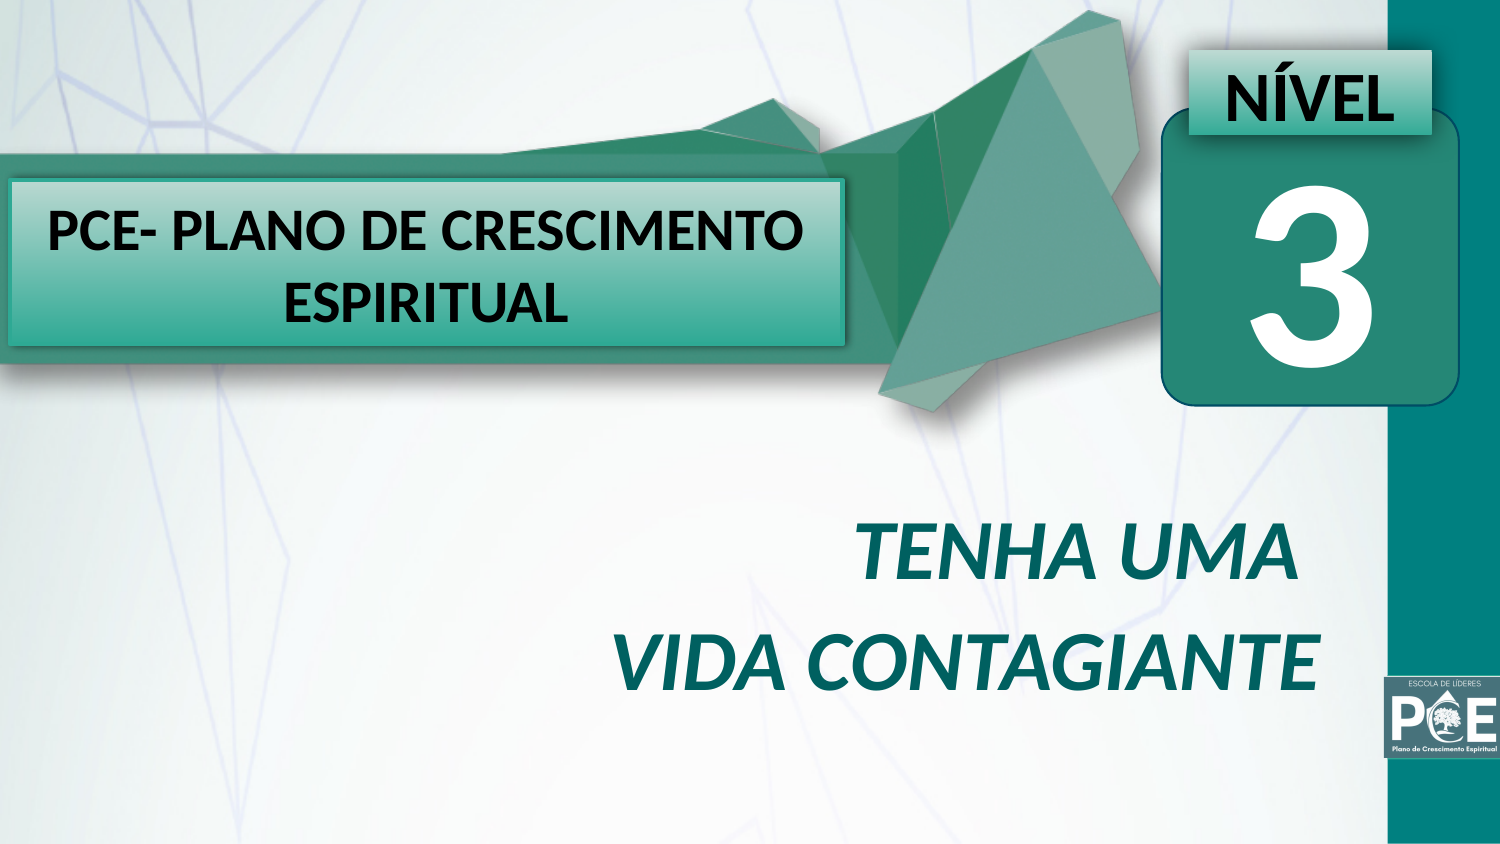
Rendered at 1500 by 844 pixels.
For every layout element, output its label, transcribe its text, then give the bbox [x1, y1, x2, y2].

picture [0, 0, 1500, 844]
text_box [1161, 50, 1460, 406]
text_box TENHA UMA VIDA CONTAGIANTE [233, 486, 1328, 716]
